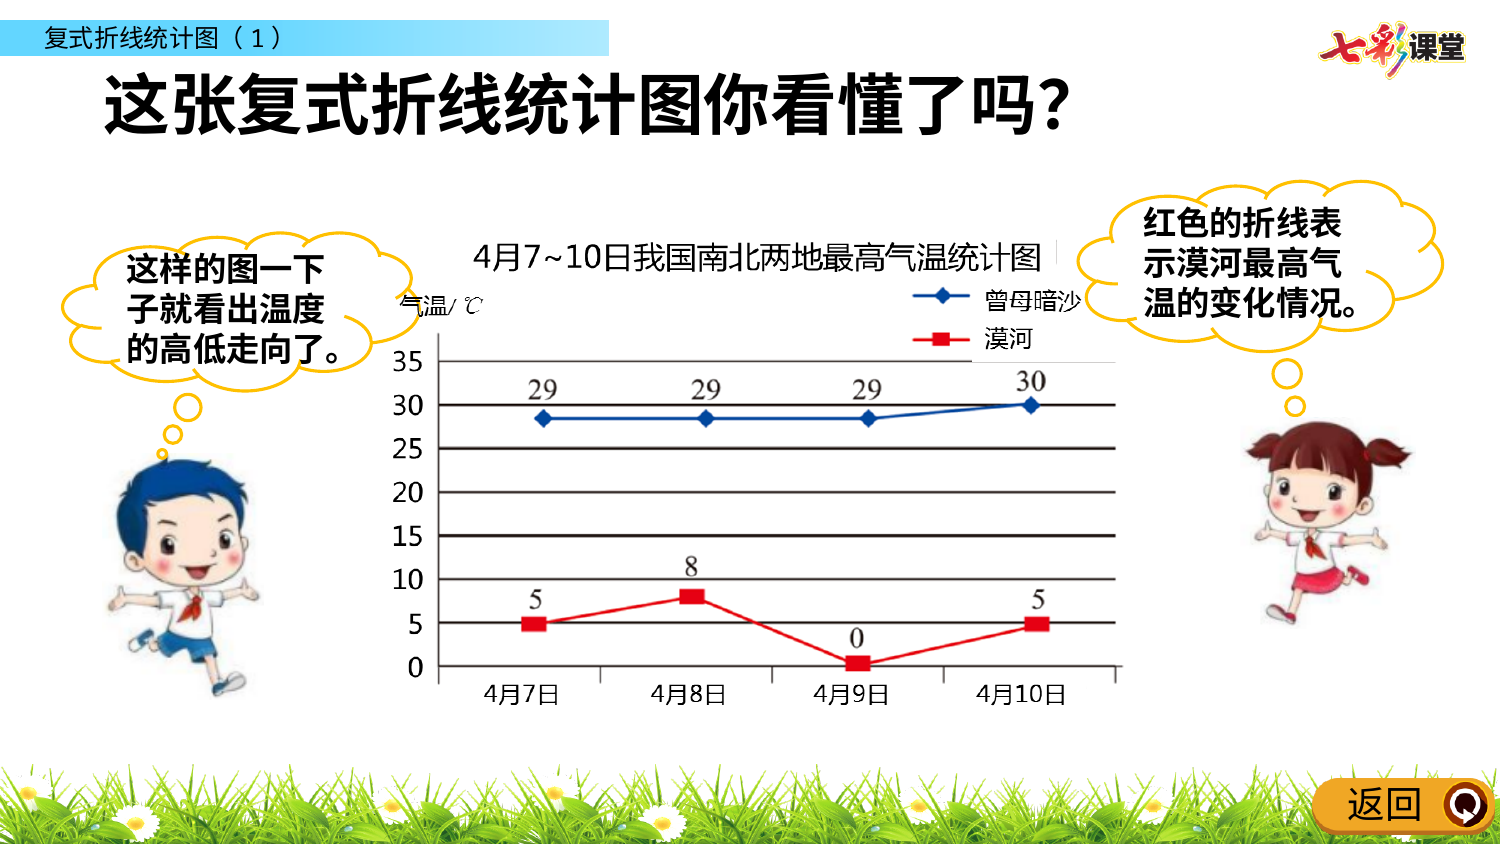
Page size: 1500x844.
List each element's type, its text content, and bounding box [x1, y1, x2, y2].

picture [0, 764, 1500, 844]
picture [1316, 20, 1468, 80]
text_box 这张复式折线统计图你看懂了吗？ [88, 55, 1126, 151]
picture [102, 452, 264, 700]
text_box 这样的图一下子就看出温度的高低走向了。 [60, 230, 367, 394]
text_box 这样的图一下子就看出温度的高低走向了。 [172, 392, 204, 423]
text_box 这样的图一下子就看出温度的高低走向了。 [162, 423, 184, 446]
text_box 红色的折线表示漠河最高气温的变化情况。 [1283, 394, 1307, 416]
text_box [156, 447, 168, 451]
picture [373, 227, 1127, 723]
text_box 红色的折线表示漠河最高气温的变化情况。 [1270, 357, 1304, 391]
text_box 红色的折线表示漠河最高气温的变化情况。 [1109, 179, 1445, 354]
picture [1240, 417, 1416, 629]
